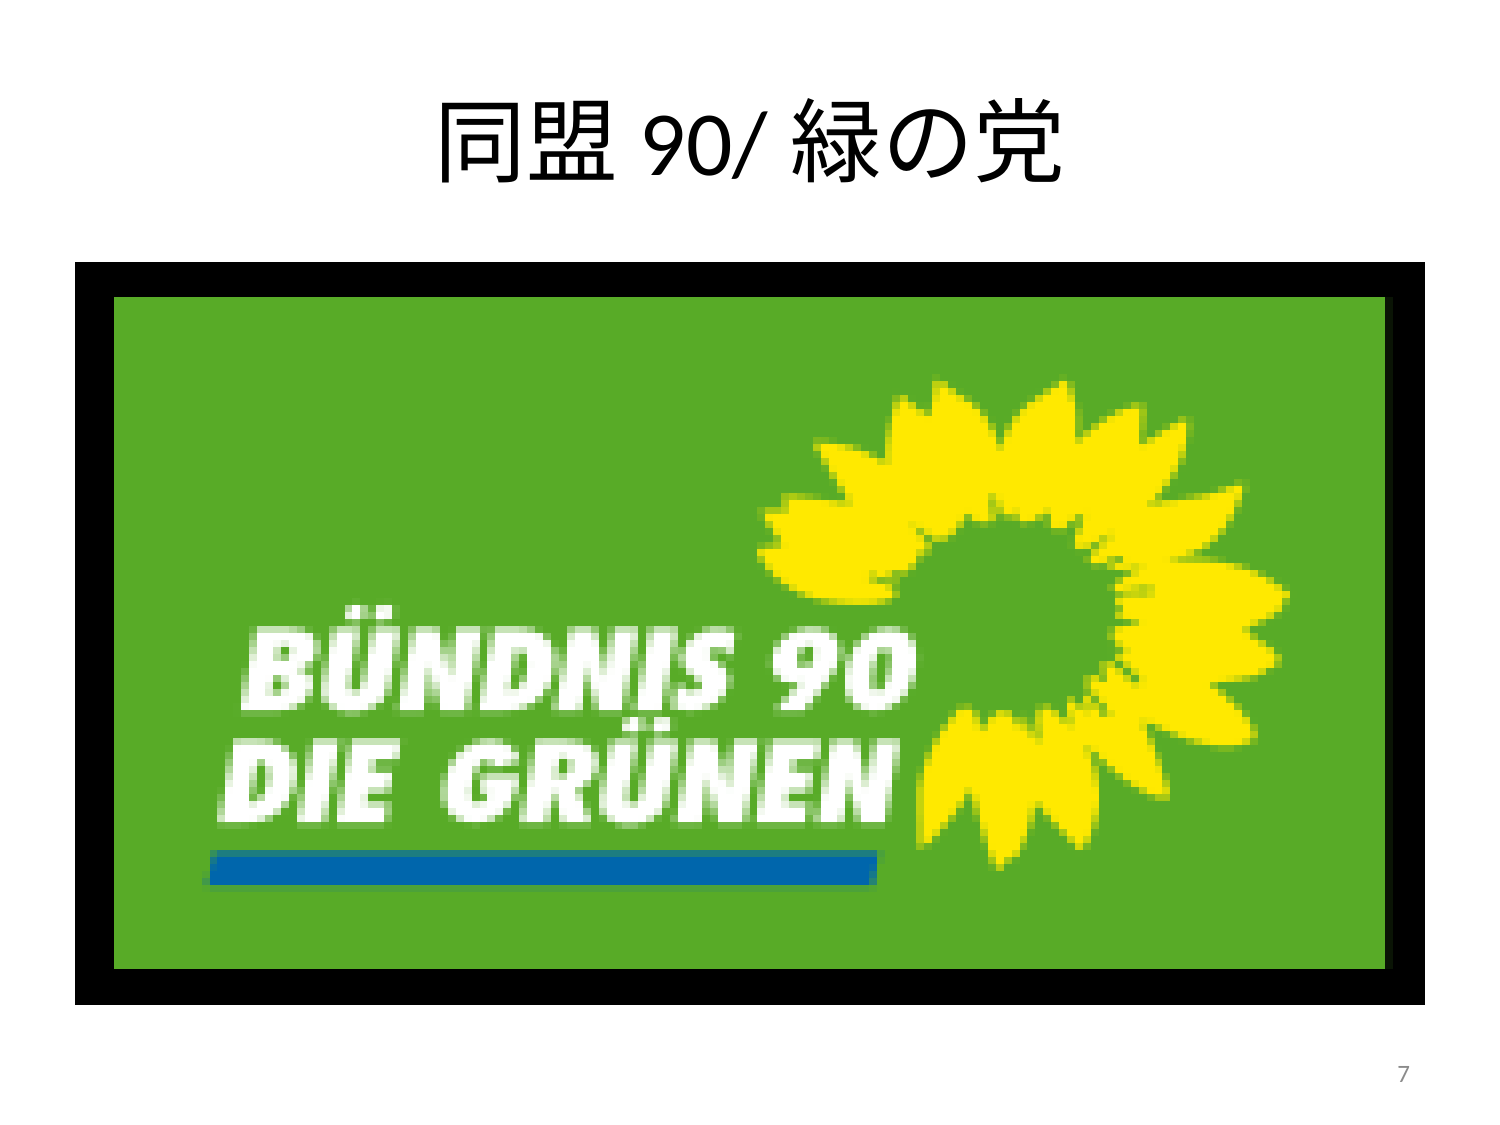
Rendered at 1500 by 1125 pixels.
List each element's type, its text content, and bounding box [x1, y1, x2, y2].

title 同盟90/緑の党 [75, 45, 1425, 233]
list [74, 262, 1426, 1006]
slide_number 7 [1074, 1042, 1425, 1103]
